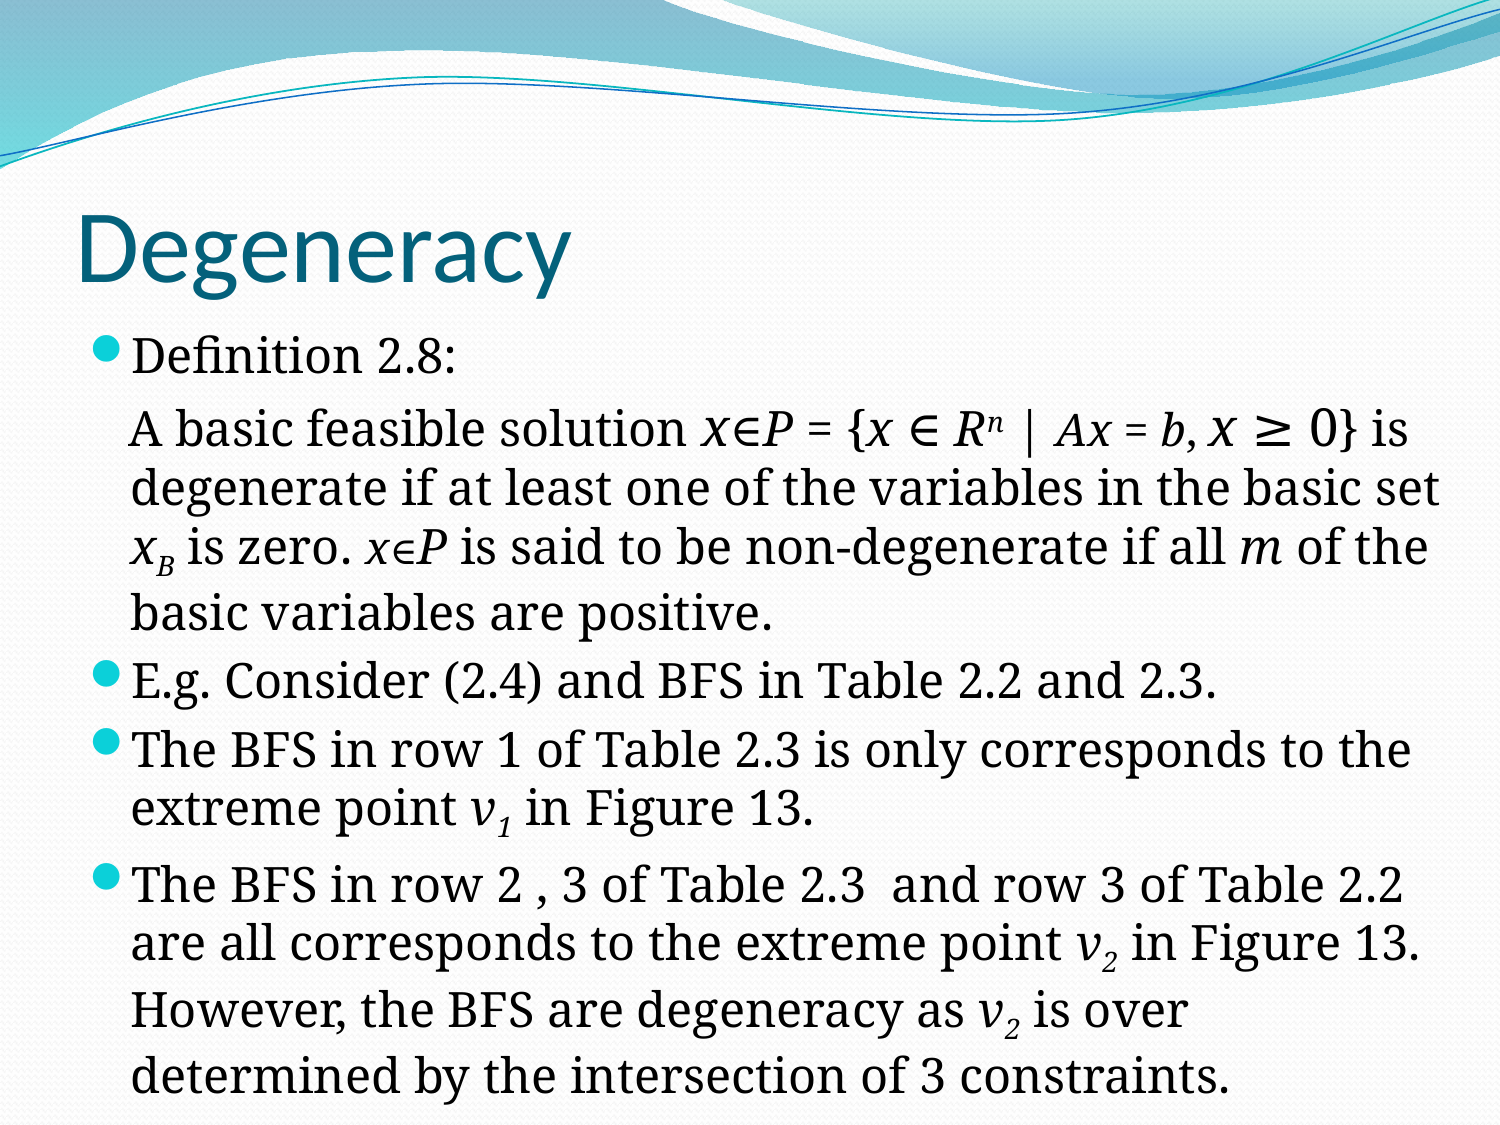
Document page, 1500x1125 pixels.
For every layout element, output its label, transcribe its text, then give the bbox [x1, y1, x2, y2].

list Definition 2.8: A basic feasible solution x∈P = {x ∈ Rn | Ax = b, x ≥ 0} is degenerate if at least one of the variables in the basic set xB is zero. x∈P is said to be non-degenerate if all m of the basic variables are positive. E.g. Consider (2.4) and BFS in Table 2.2 and 2.3. The BFS in row 1 of Table 2.3 is only corresponds to the extreme point v1 in Figure 13. The BFS in row 2 , 3 of Table 2.3 and row 3 of Table 2.2 are all corresponds to the extreme point v2 in Figure 13. However, the BFS are degeneracy as v2 is over determined by the intersection of 3 constraints. [75, 317, 1487, 1125]
title Degeneracy [75, 115, 1425, 303]
